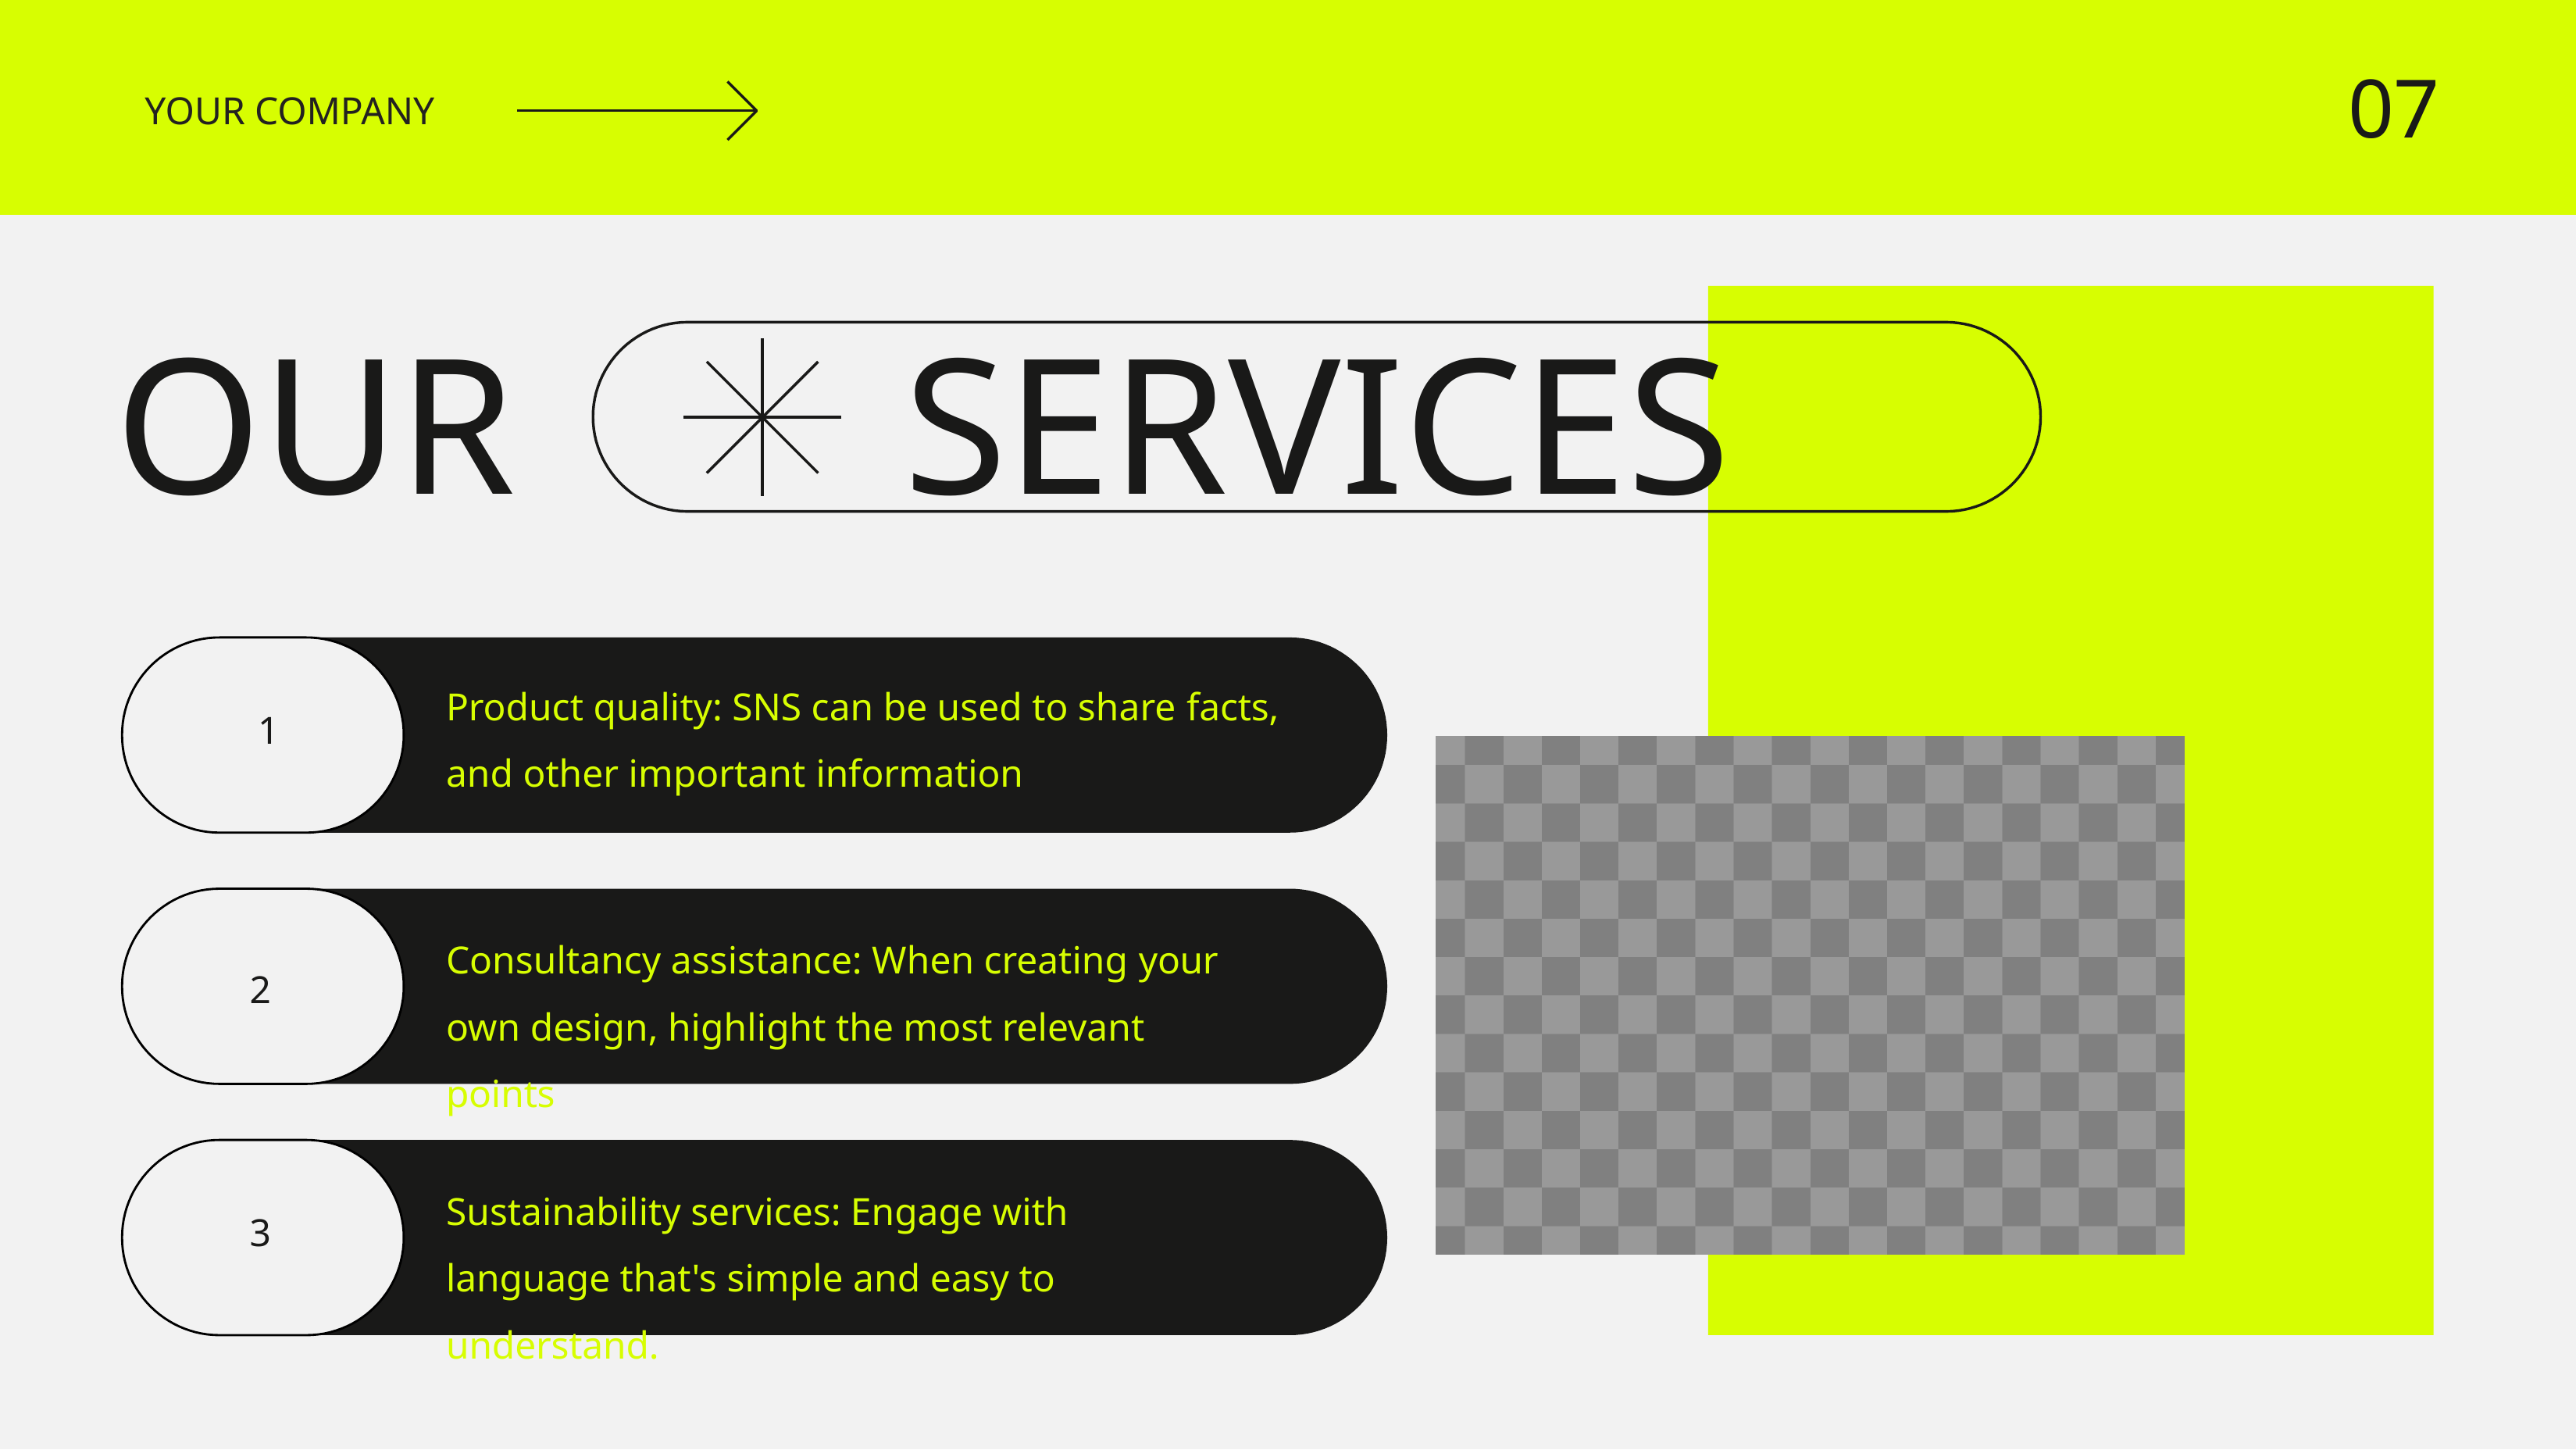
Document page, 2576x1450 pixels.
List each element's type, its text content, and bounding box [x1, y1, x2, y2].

text_box Consultancy assistance: When creating your own design, highlight the most relevant points [445, 1094, 1252, 1116]
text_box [120, 636, 1388, 834]
picture [1435, 736, 2185, 1255]
text_box [593, 322, 904, 512]
text_box [1817, 322, 2041, 512]
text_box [120, 1138, 1388, 1337]
text_box Sustainability services: Engage with language that's simple and easy to understand. [445, 1345, 1239, 1366]
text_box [683, 338, 842, 497]
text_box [120, 887, 1388, 1086]
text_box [516, 80, 758, 142]
text_box [1707, 285, 2434, 1335]
text_box OUR [115, 305, 531, 532]
title 07 [2337, 55, 2451, 300]
text_box SERVICES [904, 305, 1817, 532]
text_box [0, 0, 2576, 215]
text_box YOUR COMPANY [144, 85, 448, 132]
